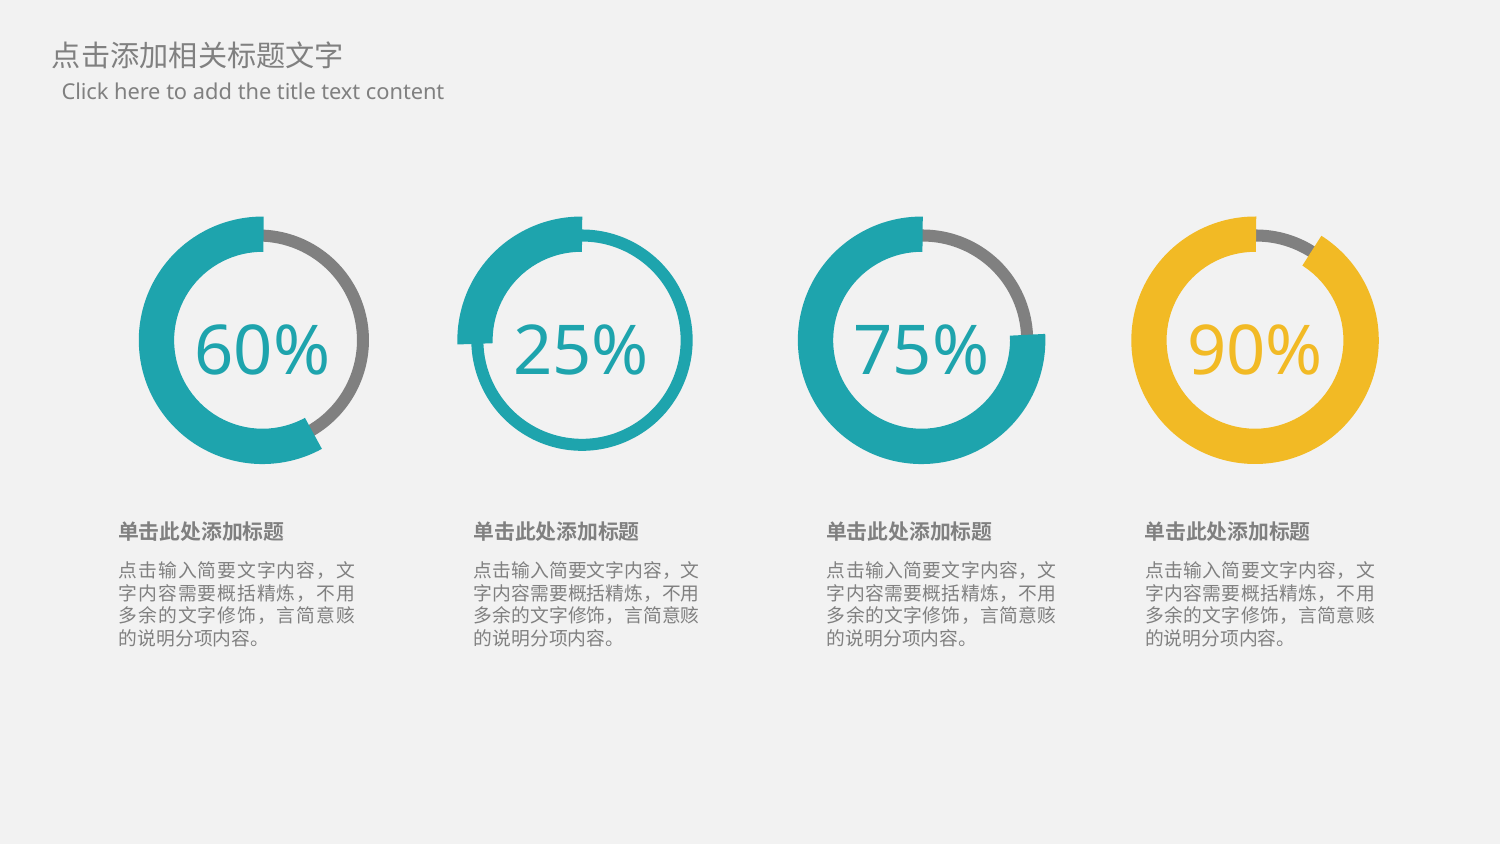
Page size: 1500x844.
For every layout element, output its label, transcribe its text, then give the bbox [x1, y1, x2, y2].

text_box 点击输入简要文字内容，文字内容需要概括精炼，不用多余的文字修饰，言简意赅的说明分项内容。 [811, 552, 1072, 657]
text_box 单击此处添加标题 [103, 511, 389, 552]
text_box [138, 216, 387, 465]
text_box 点击输入简要文字内容，文字内容需要概括精炼，不用多余的文字修饰，言简意赅的说明分项内容。 [1130, 552, 1390, 657]
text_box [457, 216, 706, 465]
text_box 单击此处添加标题 [458, 511, 739, 552]
text_box 单击此处添加标题 [811, 511, 1091, 552]
text_box 单击此处添加标题 [1129, 511, 1410, 552]
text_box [1131, 216, 1380, 465]
text_box 点击输入简要文字内容，文字内容需要概括精炼，不用多余的文字修饰，言简意赅的说明分项内容。 [103, 552, 370, 657]
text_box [797, 216, 1046, 465]
text_box 点击输入简要文字内容，文字内容需要概括精炼，不用多余的文字修饰，言简意赅的说明分项内容。 [459, 552, 715, 657]
